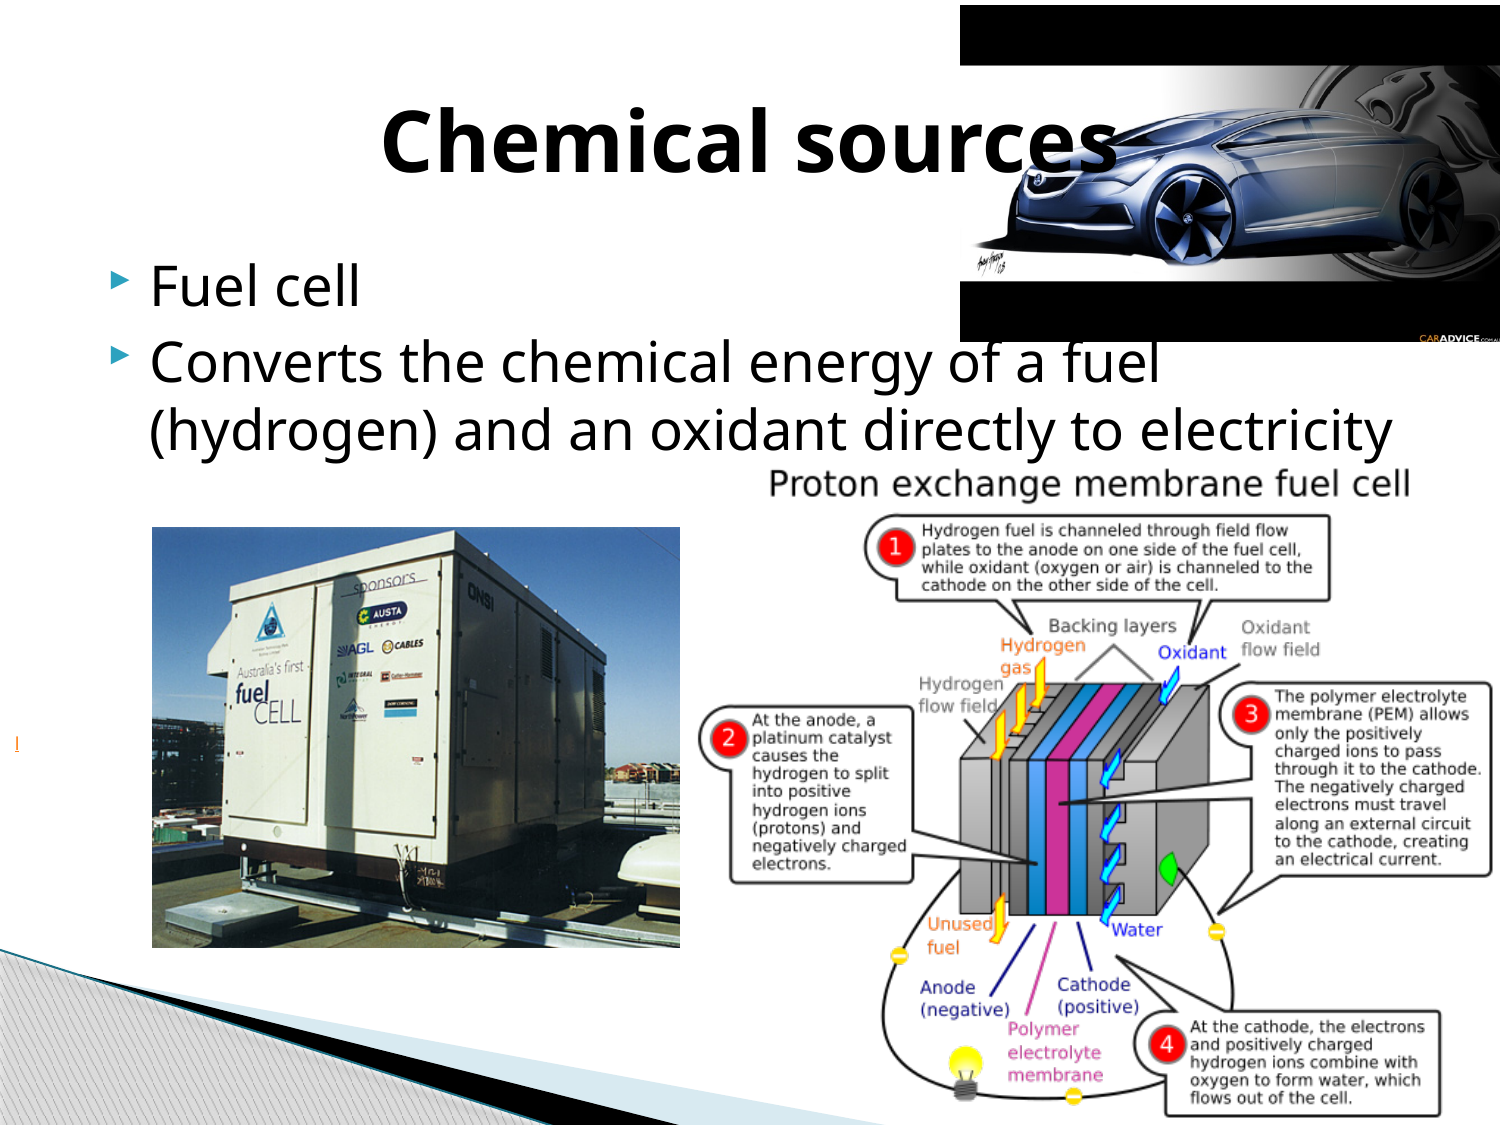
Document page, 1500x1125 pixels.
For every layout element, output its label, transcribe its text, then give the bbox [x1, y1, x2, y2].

picture [960, 4, 1500, 343]
text_box l [0, 3, 1500, 762]
list Fuel cell Converts the chemical energy of a fuel (hydrogen) and an oxidant directly to electricity [75, 762, 685, 986]
picture [691, 463, 1500, 1125]
picture [152, 527, 680, 948]
